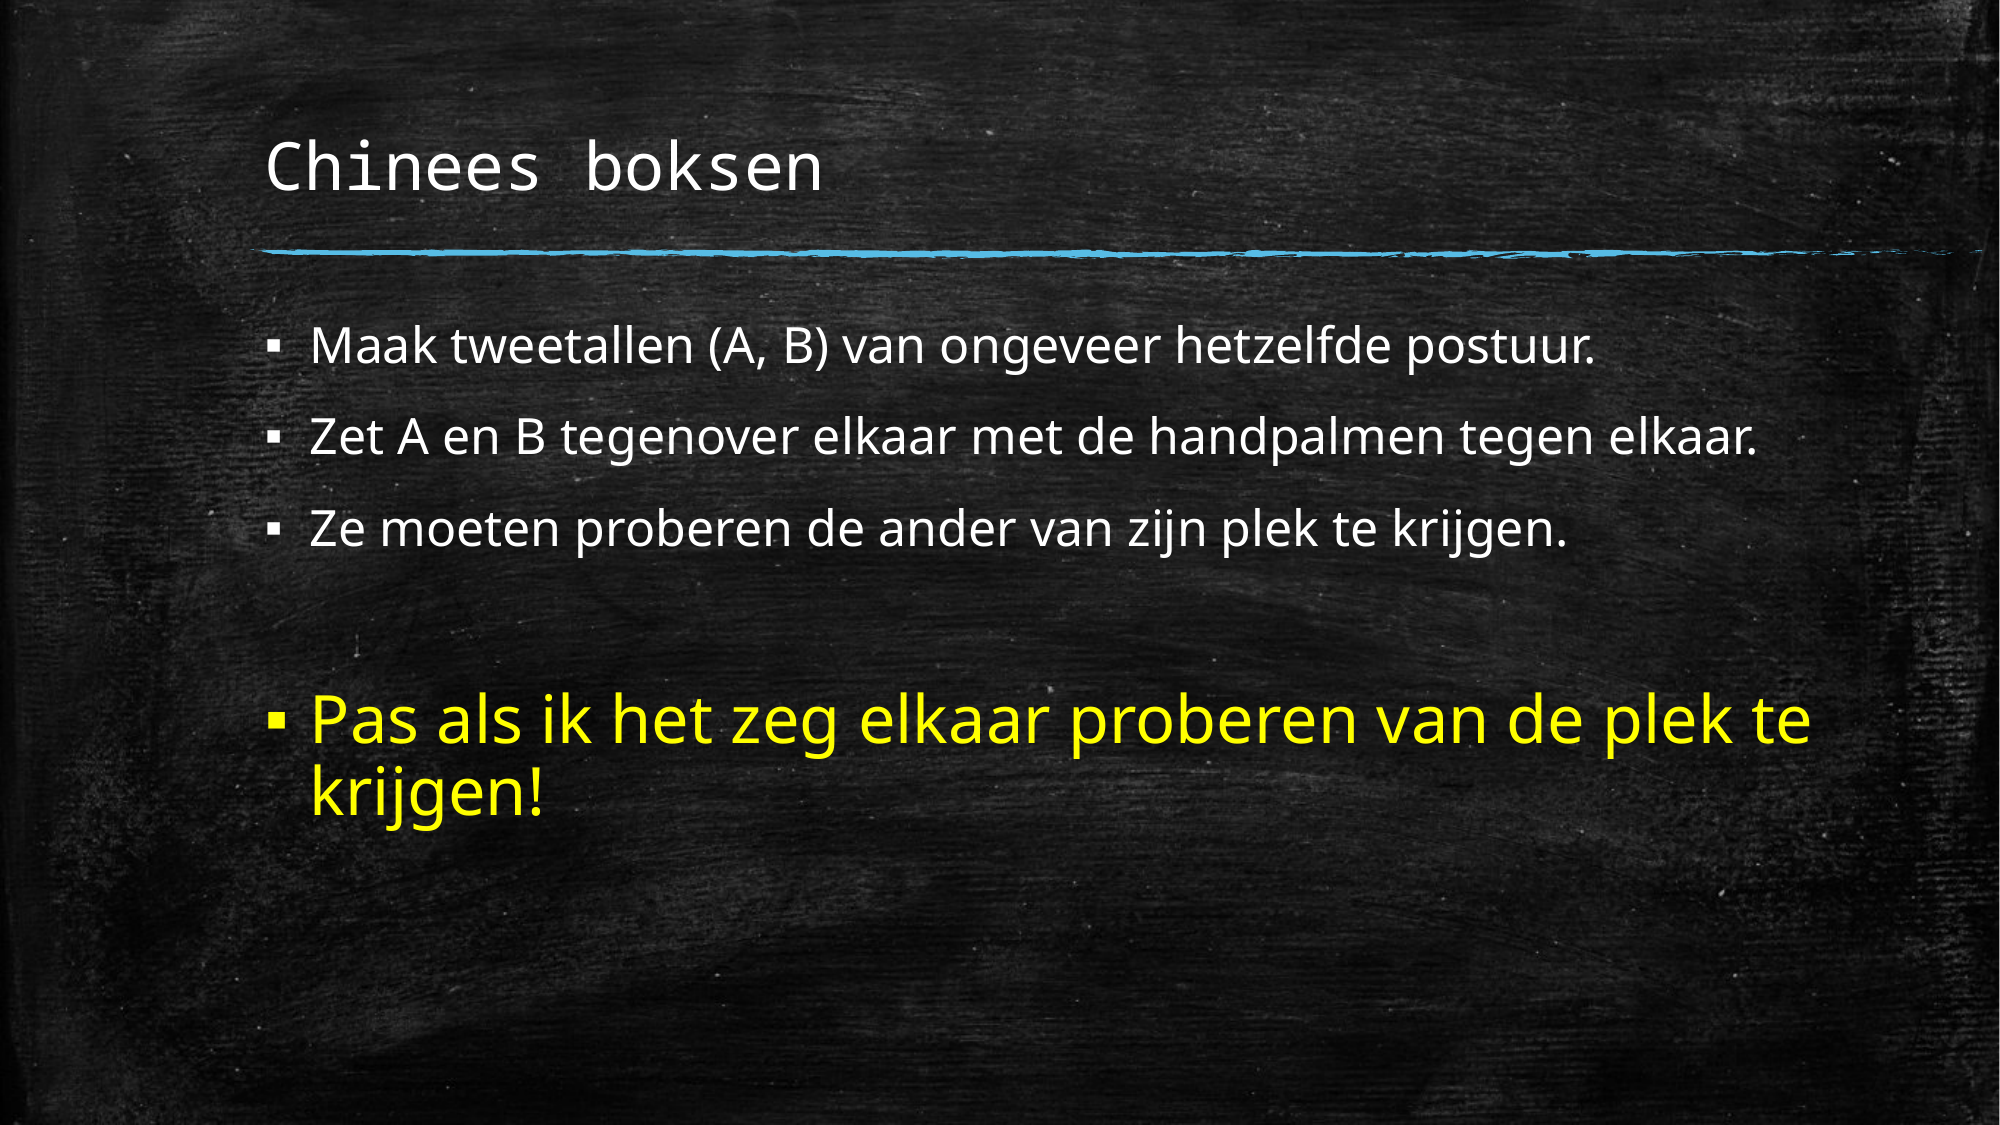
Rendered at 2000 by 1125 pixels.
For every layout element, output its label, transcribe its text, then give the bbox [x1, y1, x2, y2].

title Chinees boksen [249, 45, 1750, 213]
list Maak tweetallen (A, B) van ongeveer hetzelfde postuur. Zet A en B tegenover elkaar met de handpalmen tegen elkaar. Ze moeten proberen de ander van zijn plek te krijgen. Pas als ik het zeg elkaar proberen van de plek te krijgen! [249, 312, 1886, 1013]
